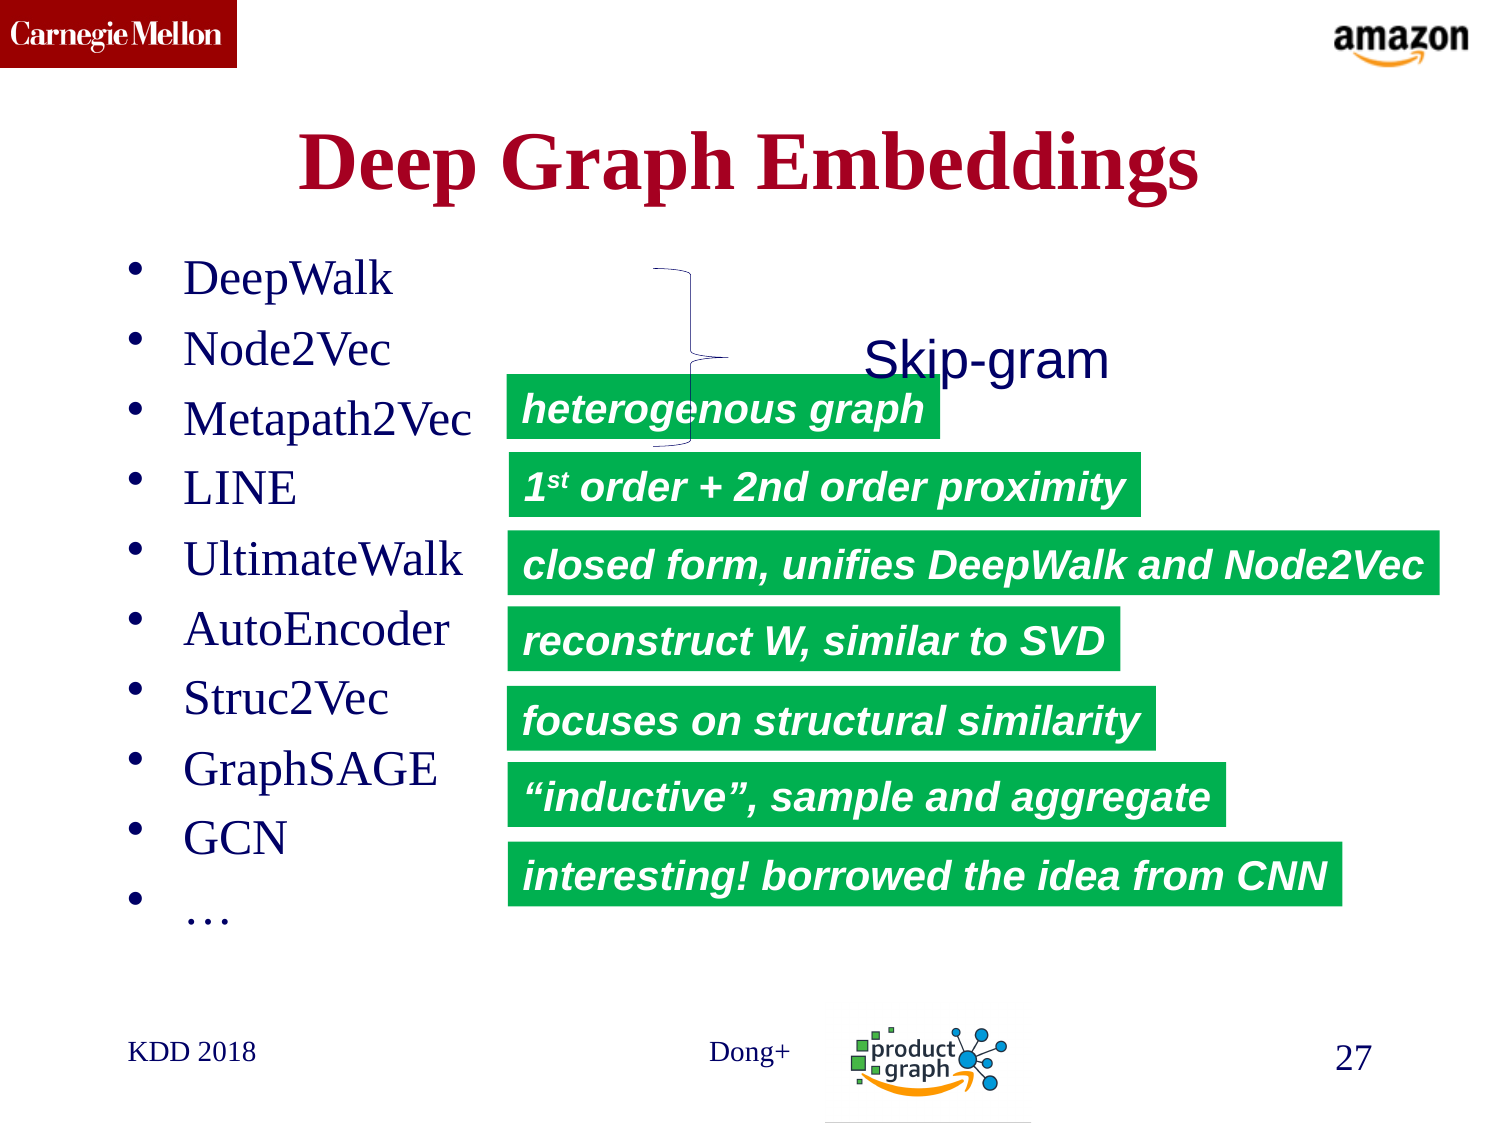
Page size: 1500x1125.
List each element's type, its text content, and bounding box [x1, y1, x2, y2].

text_box [653, 268, 729, 447]
text_box heterogenous graph [506, 374, 653, 439]
text_box 1st order + 2nd order proximity [508, 452, 1141, 517]
text_box focuses on structural similarity [506, 685, 1156, 751]
text_box heterogenous graph [691, 374, 941, 439]
slide_number 27 [1074, 1024, 1388, 1101]
picture [1322, 4, 1484, 88]
footer Dong+ [512, 1024, 988, 1101]
slide_number KDD 2018 [112, 1024, 426, 1101]
list DeepWalk Node2Vec Metapath2Vec LINE UltimateWalk AutoEncoder Struc2Vec GraphSAGE GCN … [112, 237, 1388, 1001]
title Deep Graph Embeddings [112, 99, 1388, 213]
text_box interesting! borrowed the idea from CNN [507, 841, 1343, 907]
text_box closed form, unifies DeepWalk and Node2Vec [507, 530, 1440, 596]
text_box Skip-gram [848, 317, 1127, 397]
picture [0, 0, 237, 68]
text_box “inductive”, sample and aggregate [507, 762, 1227, 827]
text_box reconstruct W, similar to SVD [507, 606, 1121, 672]
